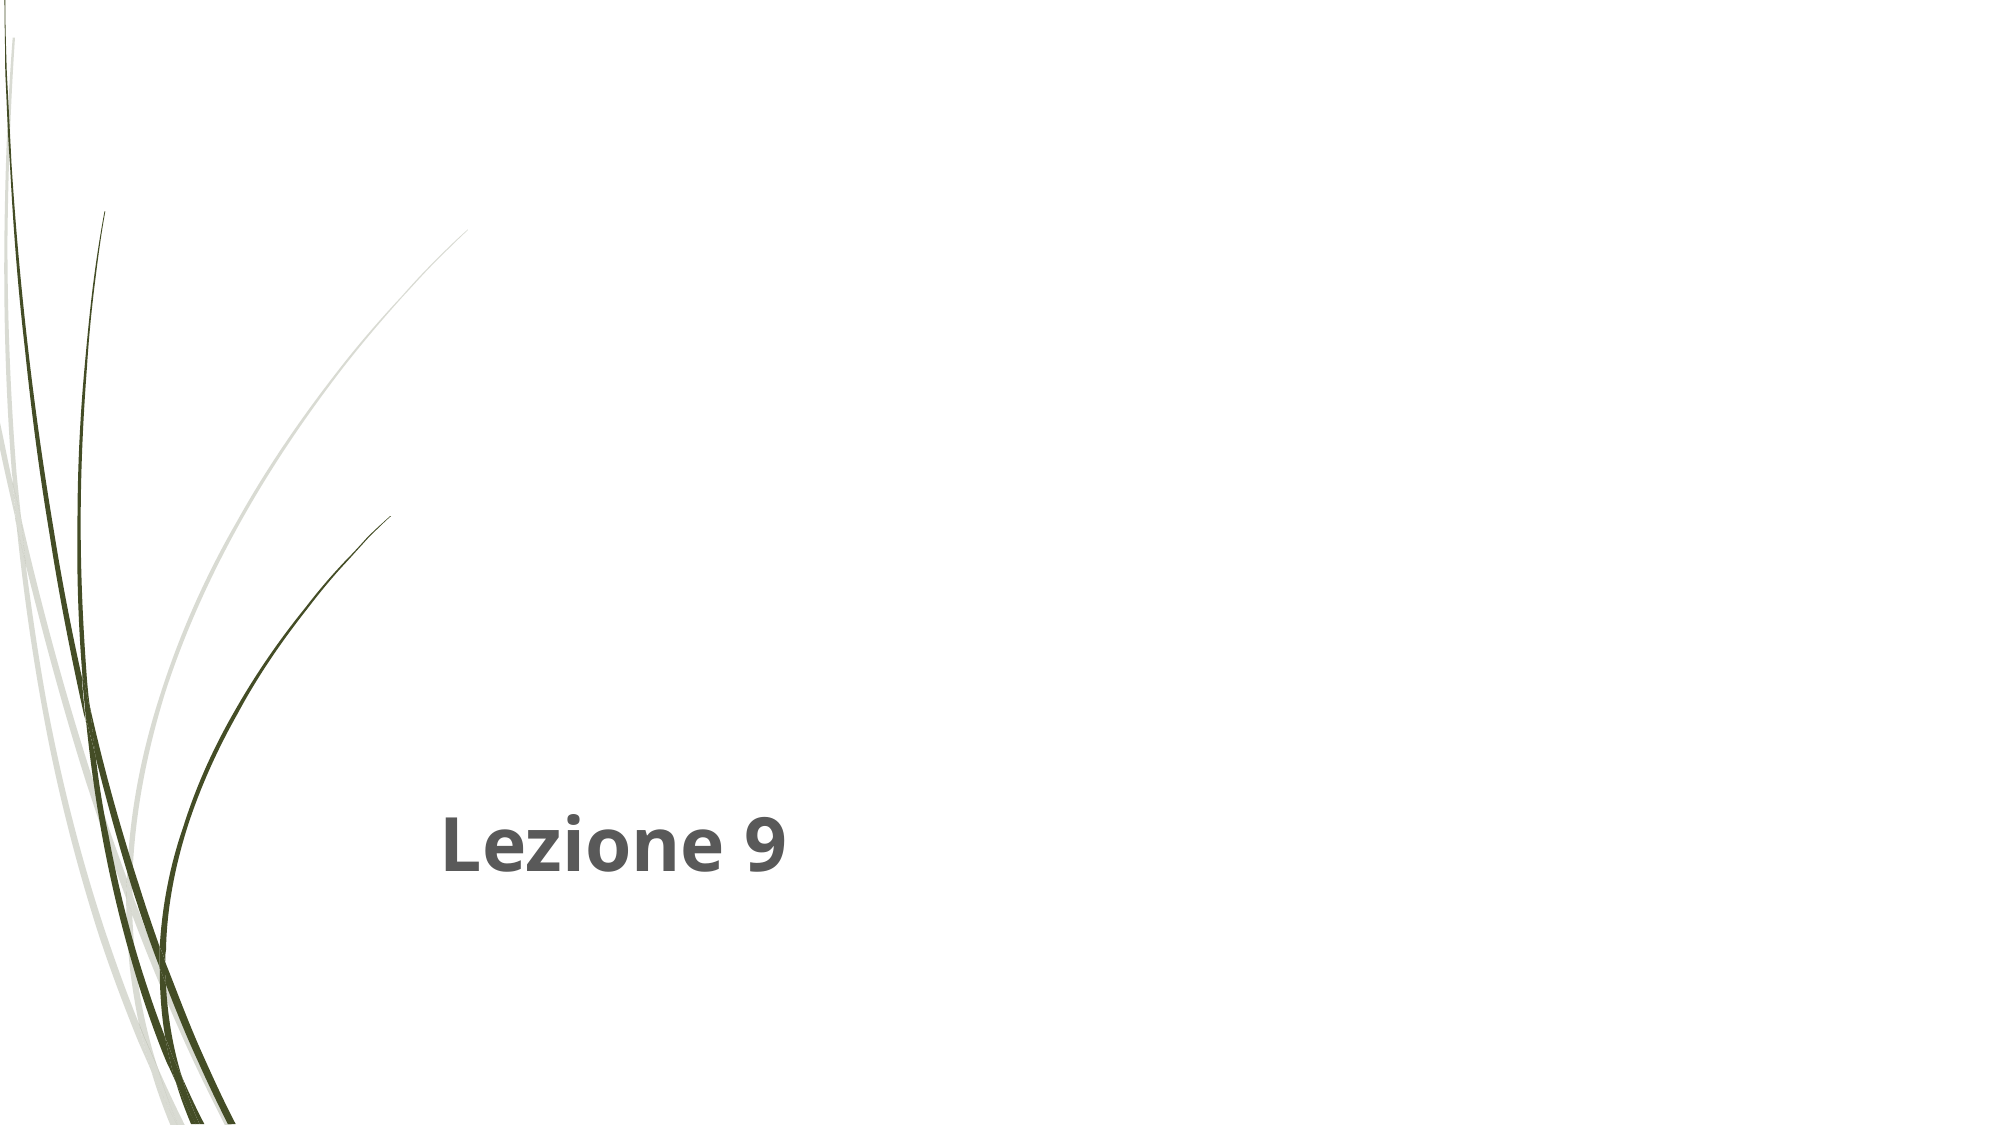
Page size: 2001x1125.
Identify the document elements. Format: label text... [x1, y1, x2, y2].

subtitle Lezione 9 [424, 783, 1888, 969]
